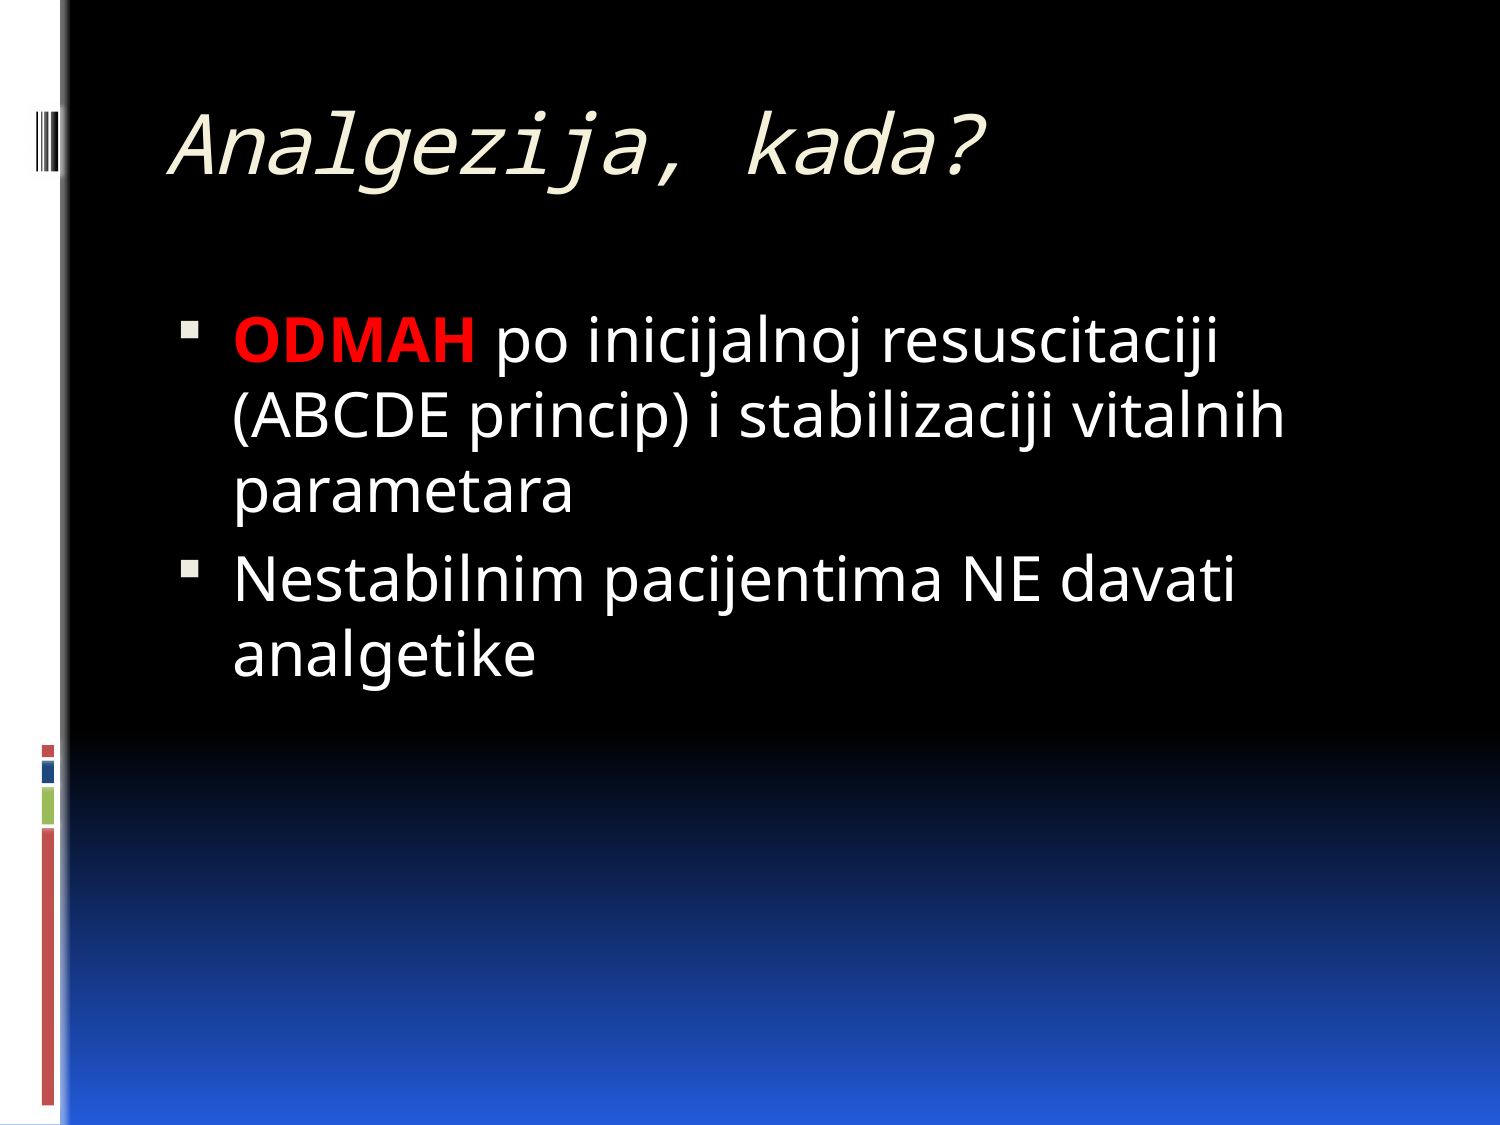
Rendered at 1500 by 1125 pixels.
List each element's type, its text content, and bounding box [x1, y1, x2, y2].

list ODMAH po inicijalnoj resuscitaciji (ABCDE princip) i stabilizaciji vitalnih parametara Nestabilnim pacijentima NE davati analgetike [150, 292, 1425, 1043]
title Analgezija, kada? [150, 83, 1425, 234]
